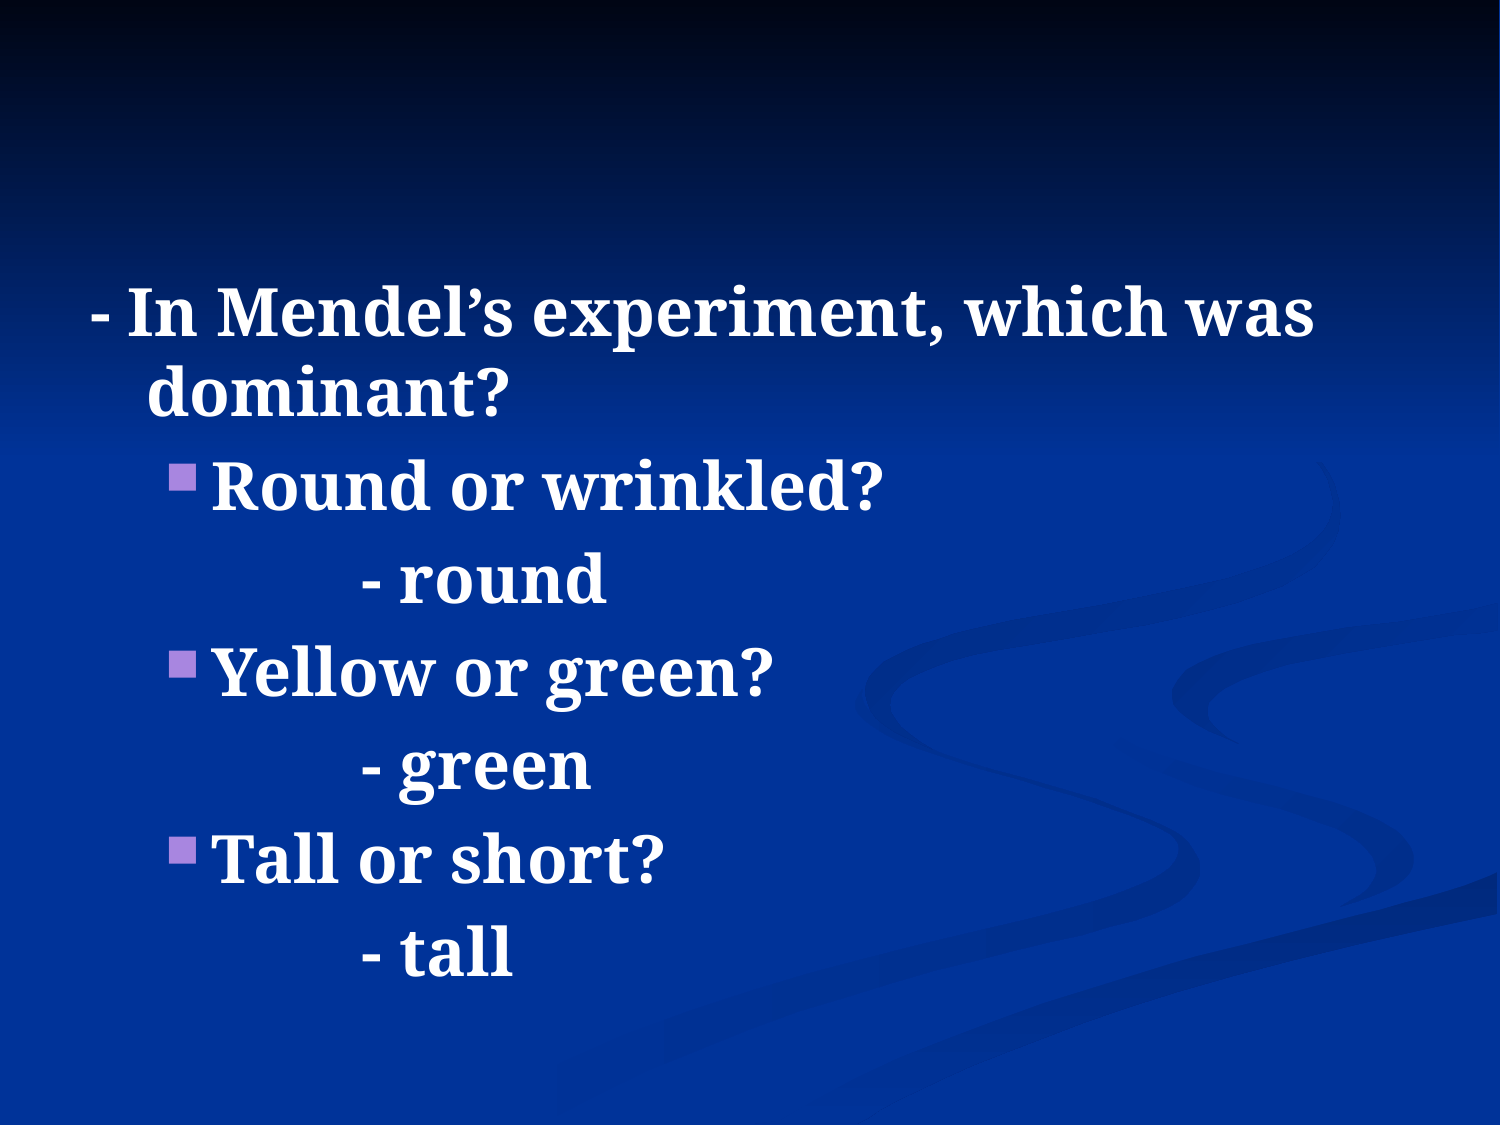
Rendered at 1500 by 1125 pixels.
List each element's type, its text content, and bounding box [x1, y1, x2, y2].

list - In Mendel’s experiment, which was dominant? Round or wrinkled? - round Yellow or green? - green Tall or short? - tall [74, 262, 1426, 1006]
